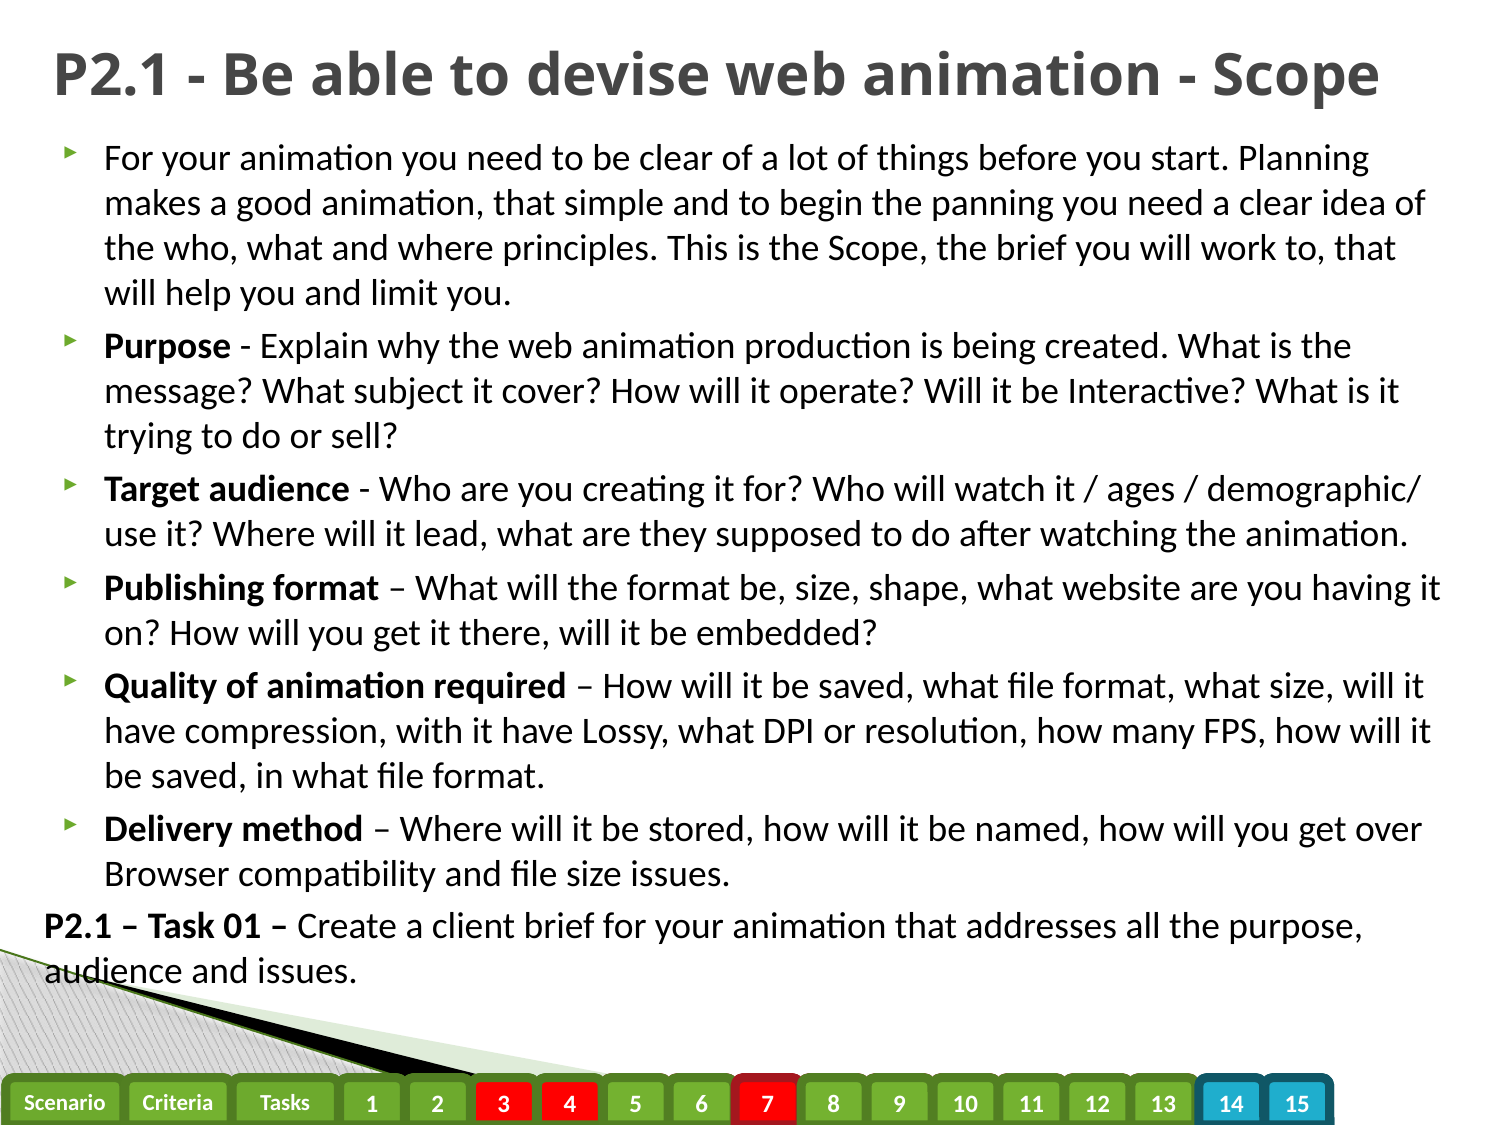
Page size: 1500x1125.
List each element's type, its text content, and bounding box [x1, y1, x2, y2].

title P2.1 - Be able to devise web animation - Scope [37, 19, 1471, 126]
list For your animation you need to be clear of a lot of things before you start. Planning makes a good animation, that simple and to begin the panning you need a clear idea of the who, what and where principles. This is the Scope, the brief you will work to, that will help you and limit you. Purpose - Explain why the web animation production is being created. What is the message? What subject it cover? How will it operate? Will it be Interactive? What is it trying to do or sell? Target audience - Who are you creating it for? Who will watch it / ages / demographic/ use it? Where will it lead, what are they supposed to do after watching the animation. Publishing format – What will the format be, size, shape, what website are you having it on? How will you get it there, will it be embedded? Quality of animation required – How will it be saved, what file format, what size, will it have compression, with it have Lossy, what DPI or resolution, how many FPS, how will it be saved, in what file format. Delivery method – Where will it be stored, how will it be named, how will you get over Browser compatibility and file size issues. P2.1 – Task 01 – Create a client brief for your animation that addresses all the purpose, audience and issues. [29, 125, 1459, 1047]
